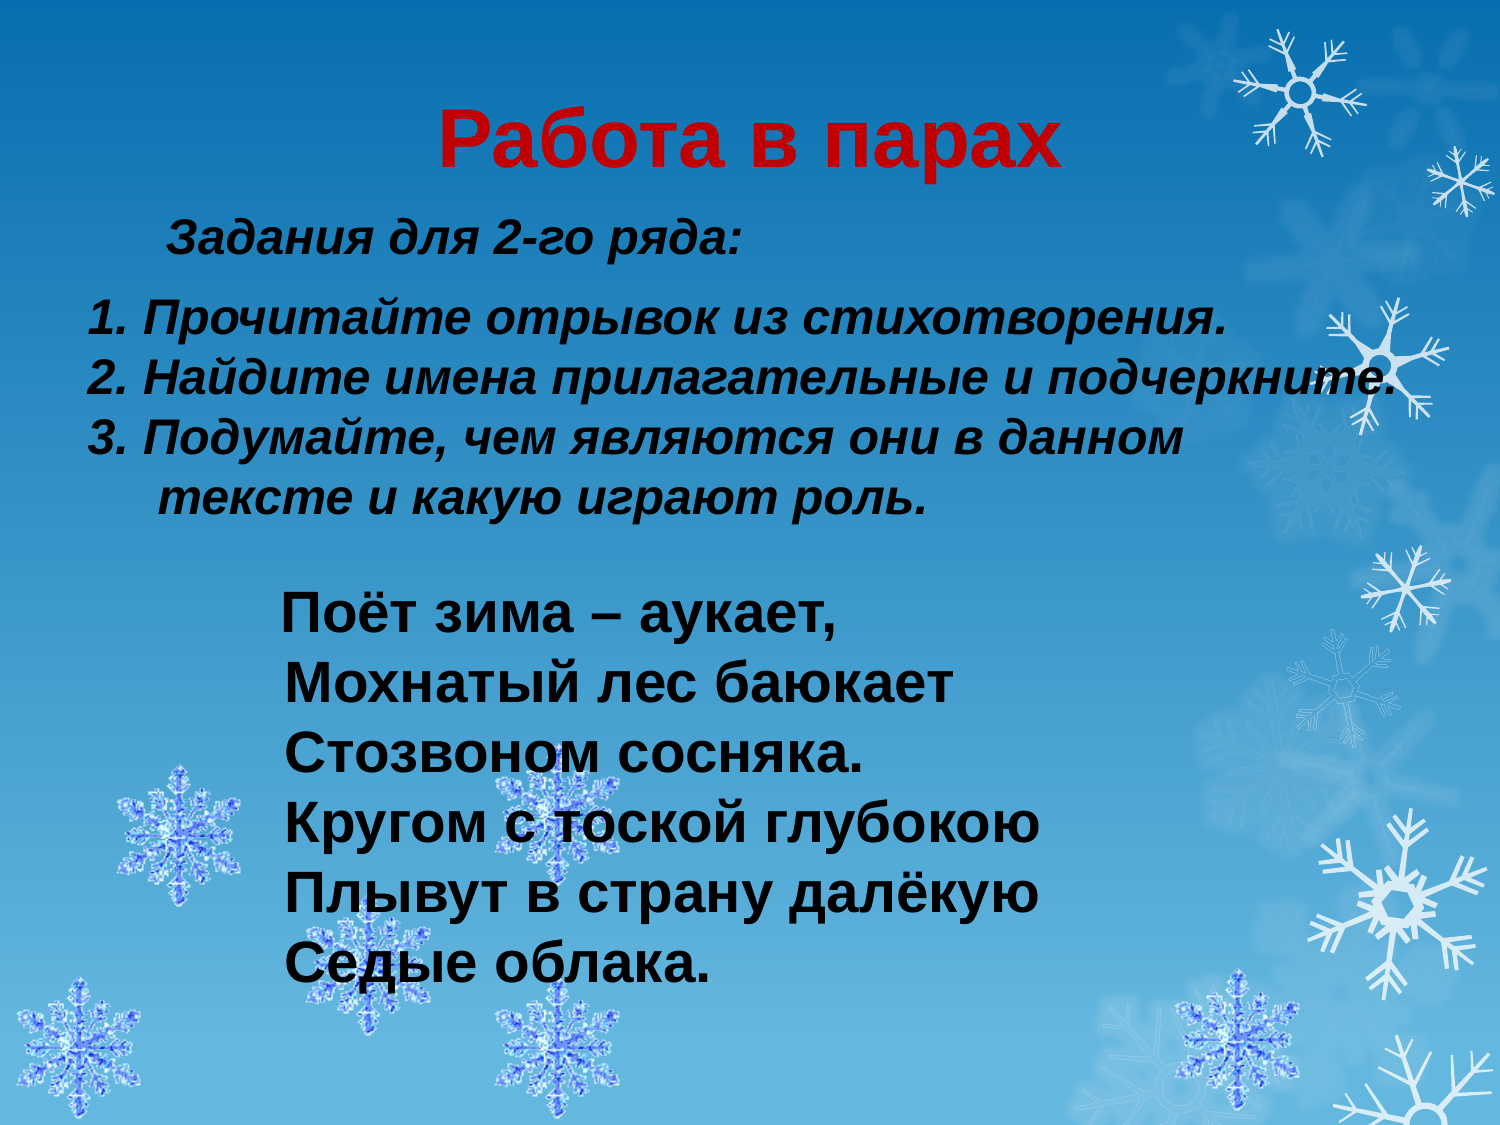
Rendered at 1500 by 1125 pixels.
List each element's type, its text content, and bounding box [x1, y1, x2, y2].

picture [1158, 965, 1310, 1117]
text_box Работа в парах Задания для 2-го ряда: 1. Прочитайте отрывок из стихотворения. 2. Найдите имена прилагательные и подчеркните. 3. Подумайте, чем являются они в данном тексте и какую играют роль. Поёт зима – аукает, Мохнатый лес баюкает Стозвоном сосняка. Кругом с тоской глубокою Плывут в страну далёкую Седые облака. [58, 76, 1453, 1072]
picture [288, 890, 440, 1042]
picture [477, 974, 629, 1125]
picture [99, 761, 251, 913]
picture [477, 740, 629, 892]
picture [0, 974, 151, 1125]
